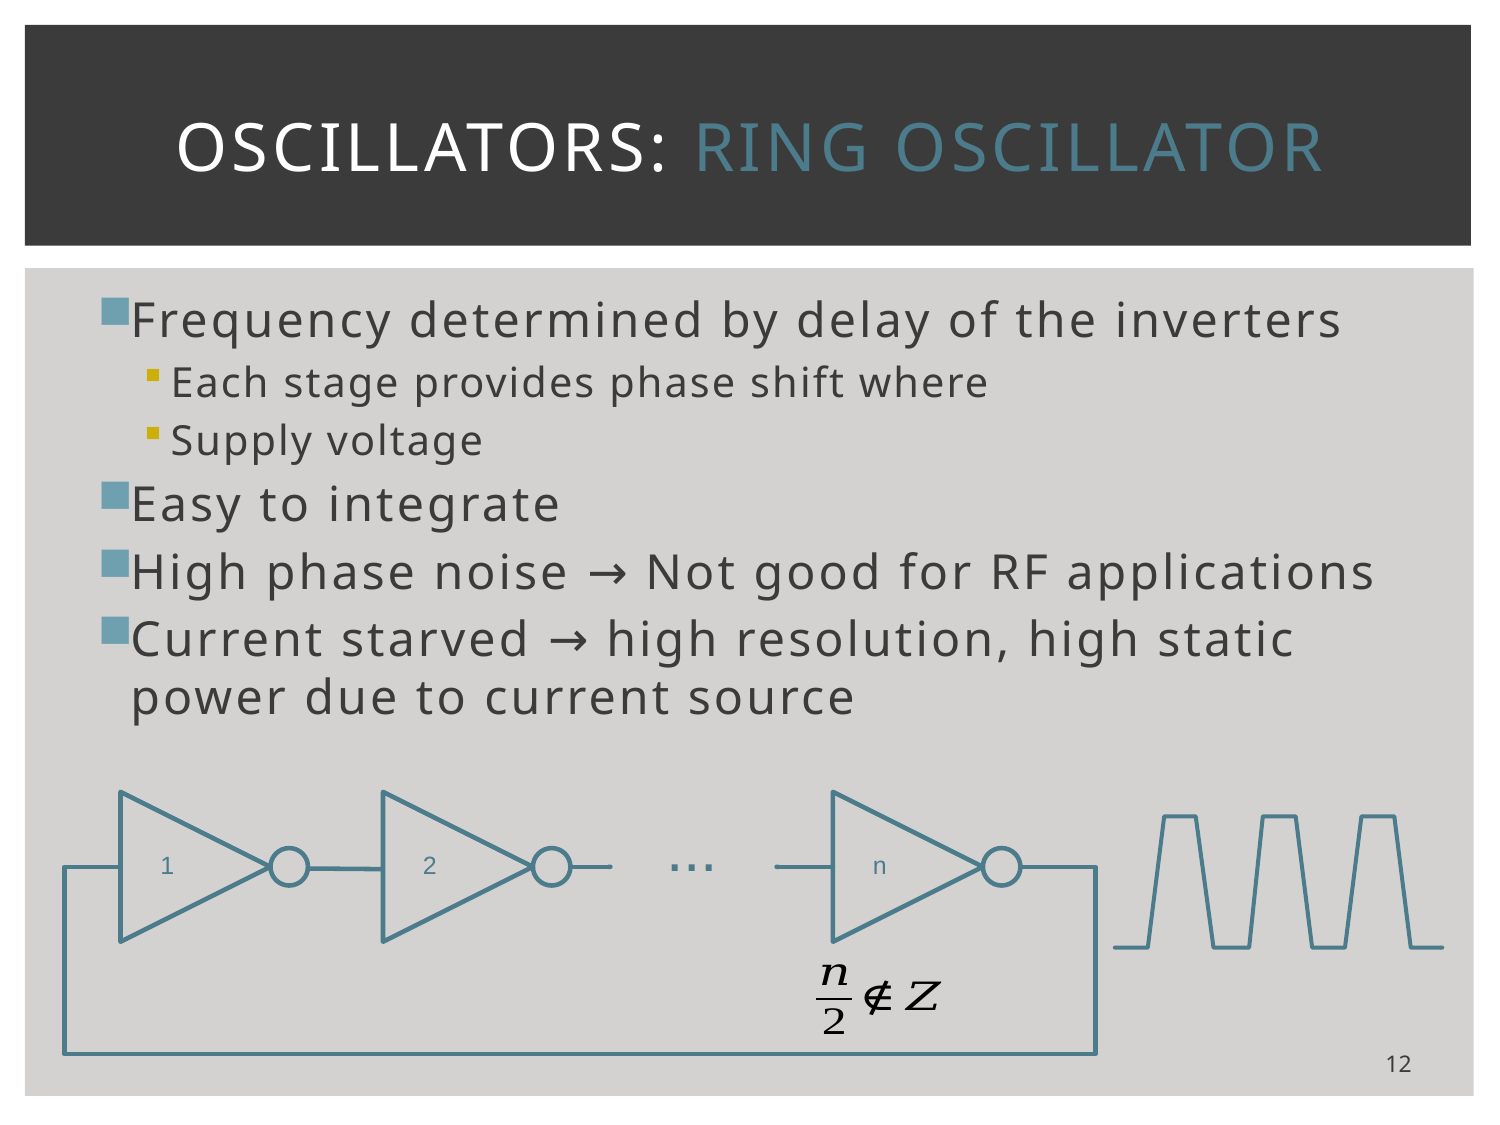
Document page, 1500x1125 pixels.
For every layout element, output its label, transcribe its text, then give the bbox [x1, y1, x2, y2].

title OSCILLATORS: Ring oscillator [62, 58, 1438, 232]
slide_number 12 [1349, 1041, 1448, 1089]
picture [1110, 811, 1447, 952]
picture [59, 786, 1101, 1060]
